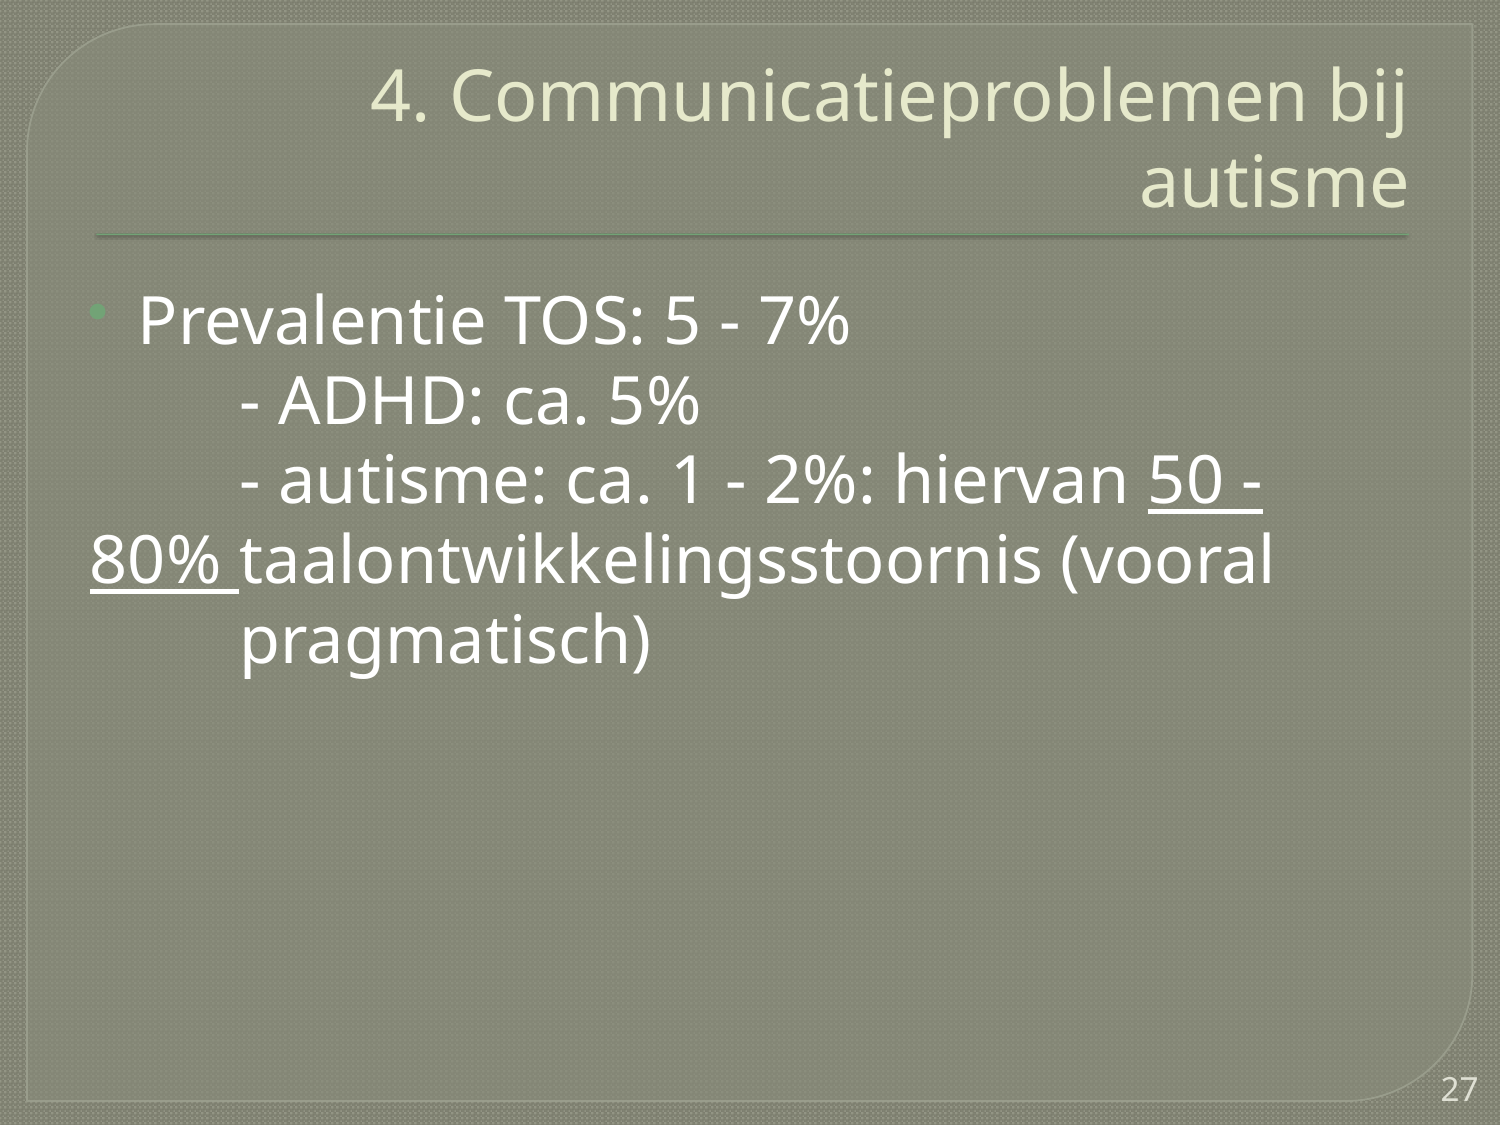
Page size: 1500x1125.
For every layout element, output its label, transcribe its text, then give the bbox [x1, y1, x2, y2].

slide_number 27 [1417, 1068, 1494, 1114]
list Prevalentie TOS: 5 - 7% - ADHD: ca. 5% - autisme: ca. 1 - 2%: hiervan 50 - 80% taalontwikkelingsstoornis (vooral pragmatisch) [75, 270, 1425, 1013]
title 4. Communicatieproblemen bij autisme [75, 41, 1425, 230]
